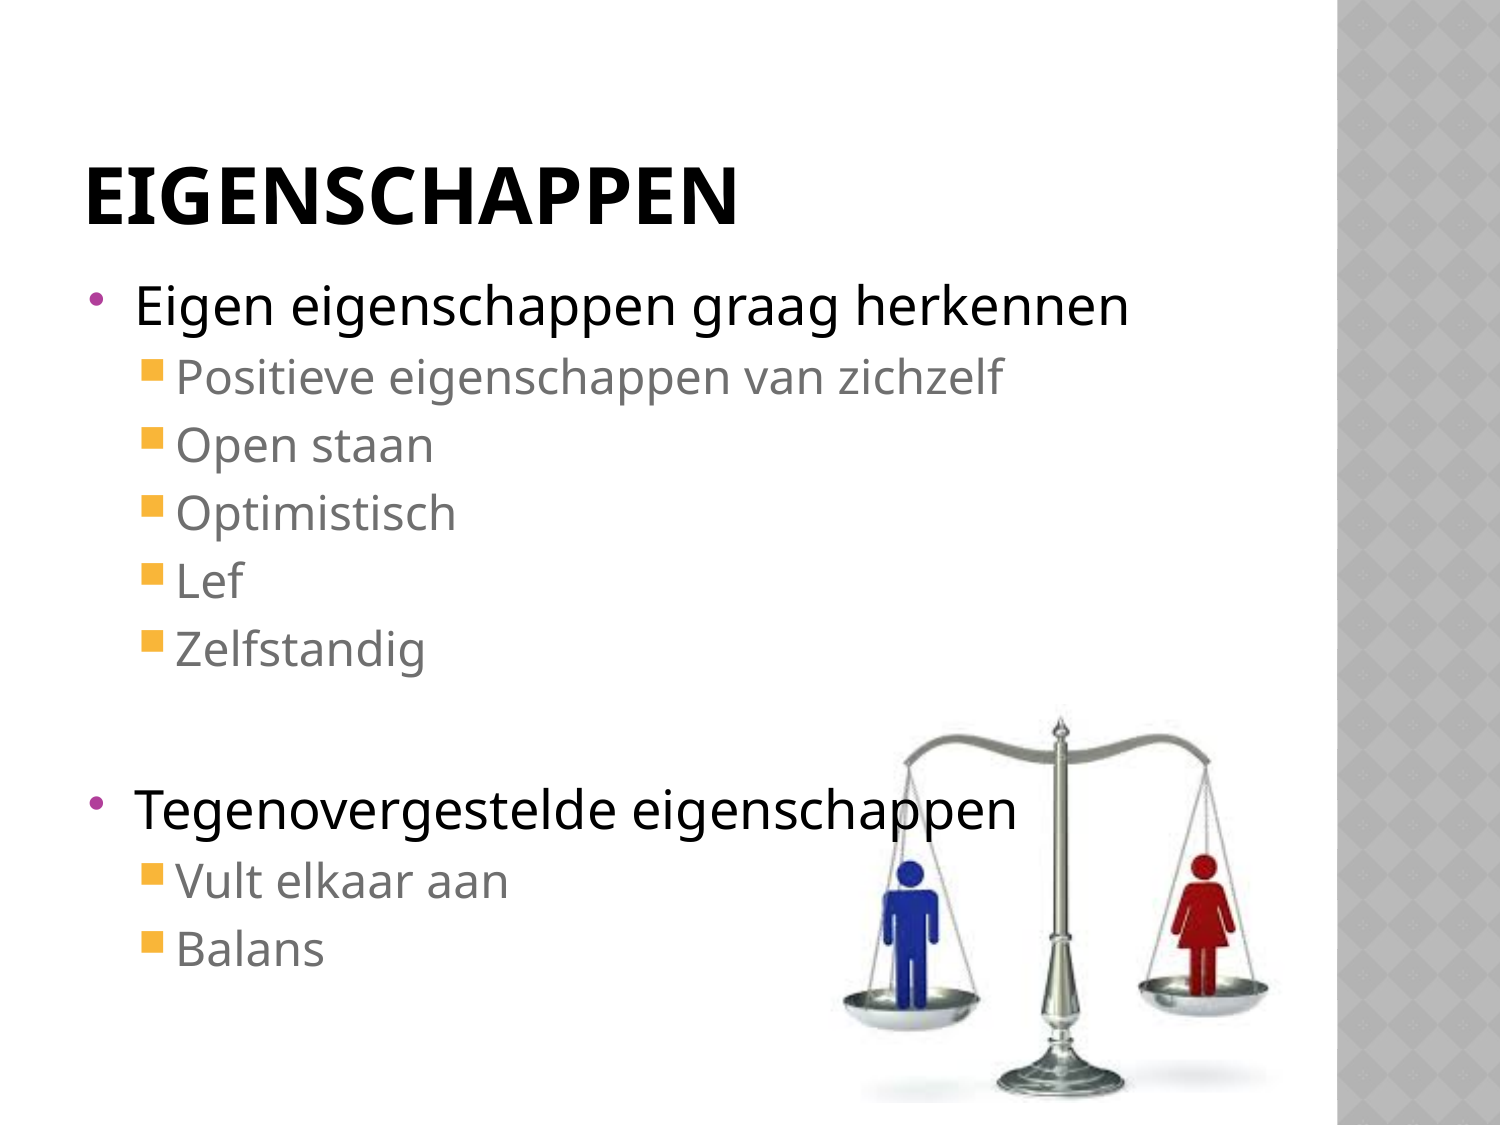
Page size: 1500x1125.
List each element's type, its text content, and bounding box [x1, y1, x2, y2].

picture [796, 703, 1315, 1104]
title eigenschappen [75, 52, 1263, 240]
list Eigen eigenschappen graag herkennen Positieve eigenschappen van zichzelf Open staan Optimistisch Lef Zelfstandig Tegenovergestelde eigenschappen Vult elkaar aan Balans [75, 264, 1263, 1059]
